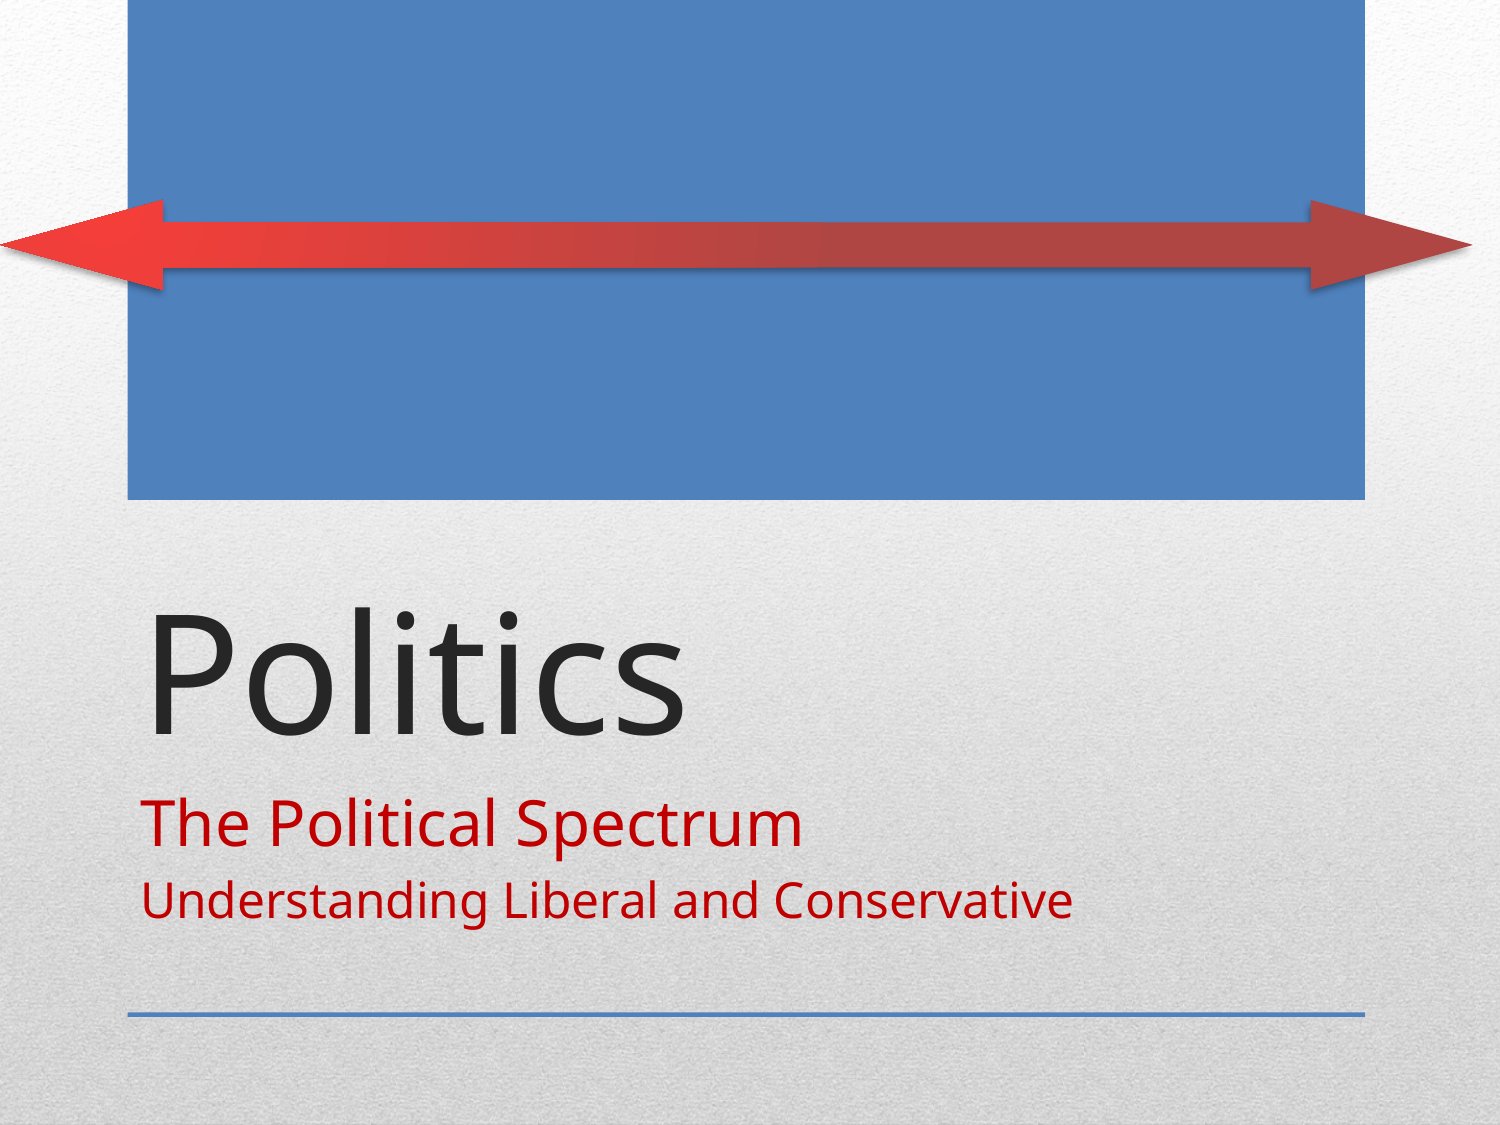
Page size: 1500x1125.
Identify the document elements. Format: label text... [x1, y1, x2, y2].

subtitle The Political Spectrum Understanding Liberal and Conservative [125, 774, 1250, 938]
text_box [0, 198, 1475, 292]
title Politics [125, 525, 1363, 775]
